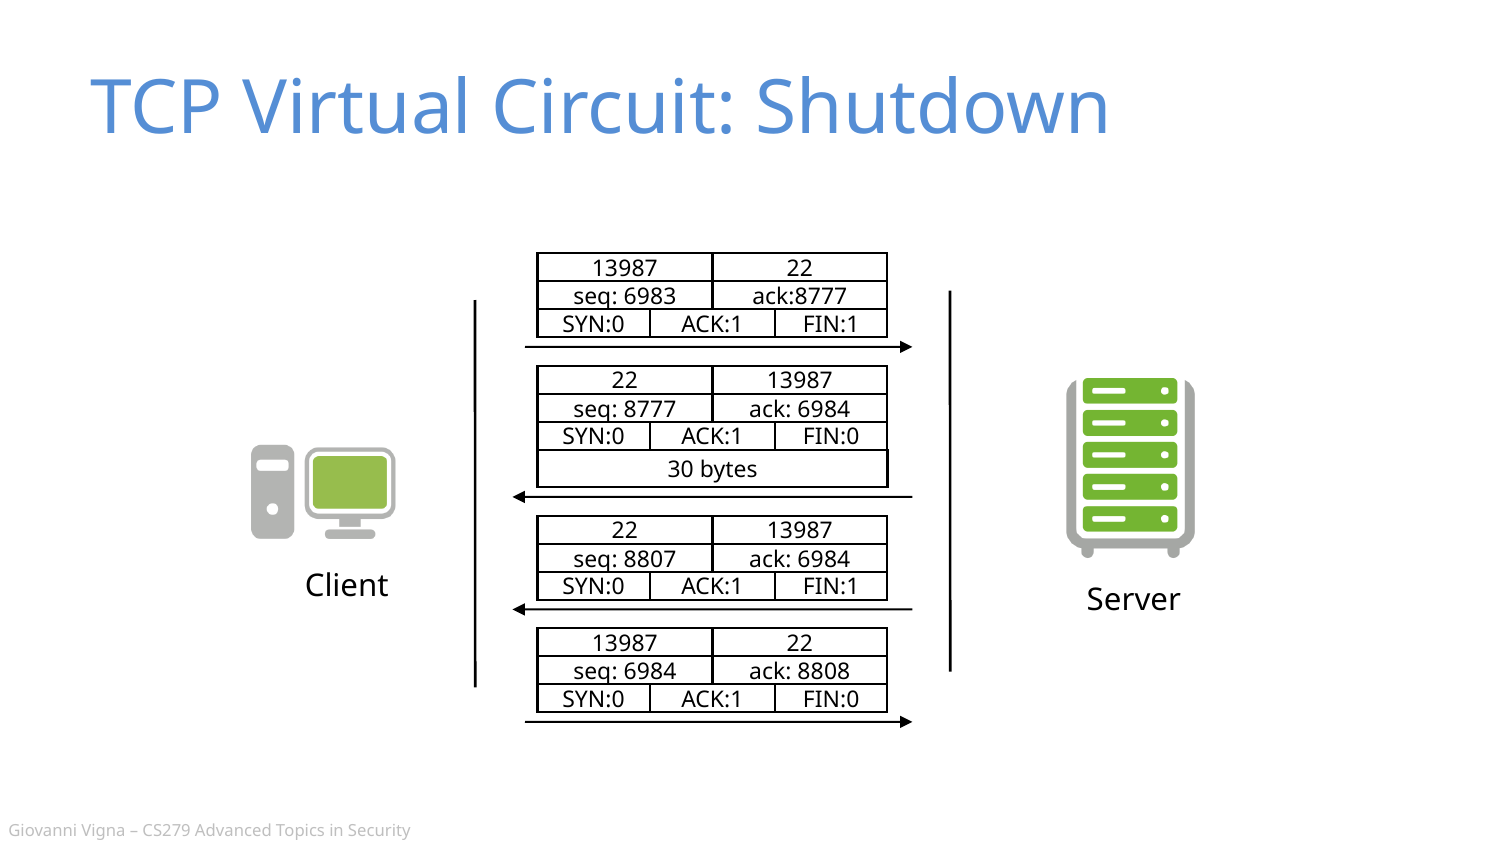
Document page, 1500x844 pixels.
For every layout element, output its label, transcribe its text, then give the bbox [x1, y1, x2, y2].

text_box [537, 515, 888, 601]
text_box [881, 340, 913, 354]
title TCP Virtual Circuit: Shutdown [75, 33, 1425, 175]
text_box Server [1086, 579, 1182, 618]
picture [231, 435, 414, 554]
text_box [537, 365, 888, 451]
text_box 30 bytes [537, 458, 888, 488]
text_box [512, 603, 543, 616]
text_box [512, 490, 913, 504]
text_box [537, 252, 888, 338]
text_box Client [304, 565, 389, 604]
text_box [537, 627, 888, 713]
text_box [881, 715, 913, 729]
picture [1054, 377, 1206, 560]
